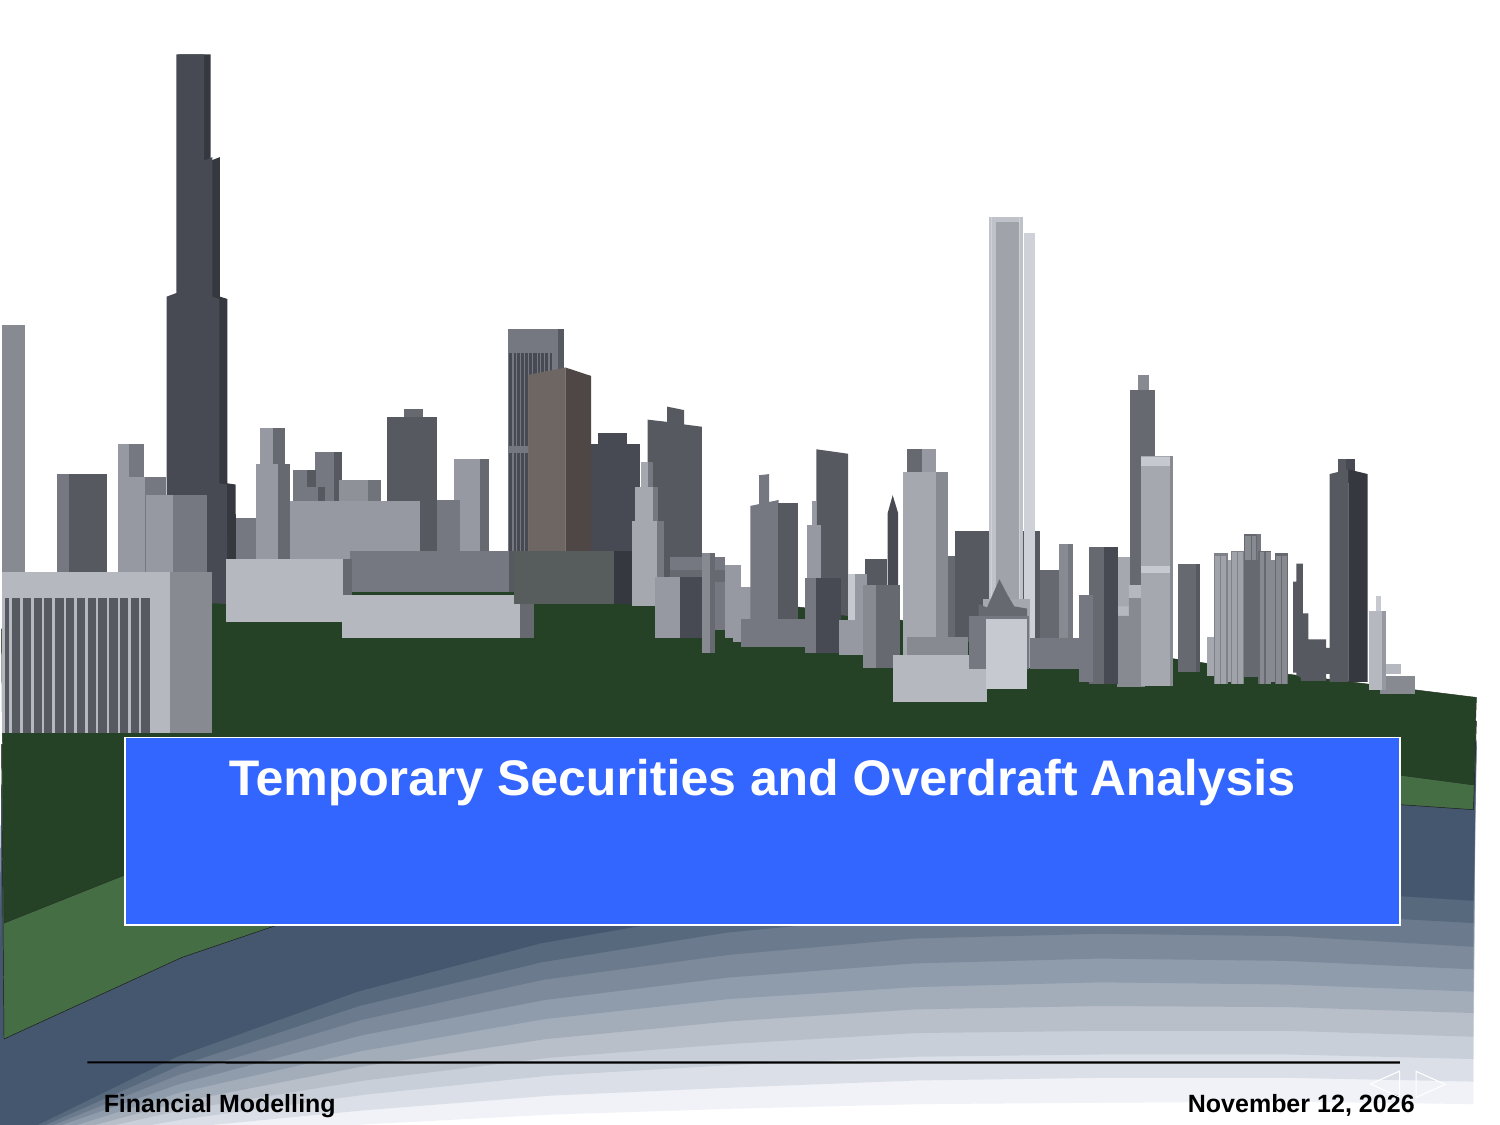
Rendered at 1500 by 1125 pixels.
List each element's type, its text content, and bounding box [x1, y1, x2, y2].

title Temporary Securities and Overdraft Analysis [124, 737, 1401, 926]
